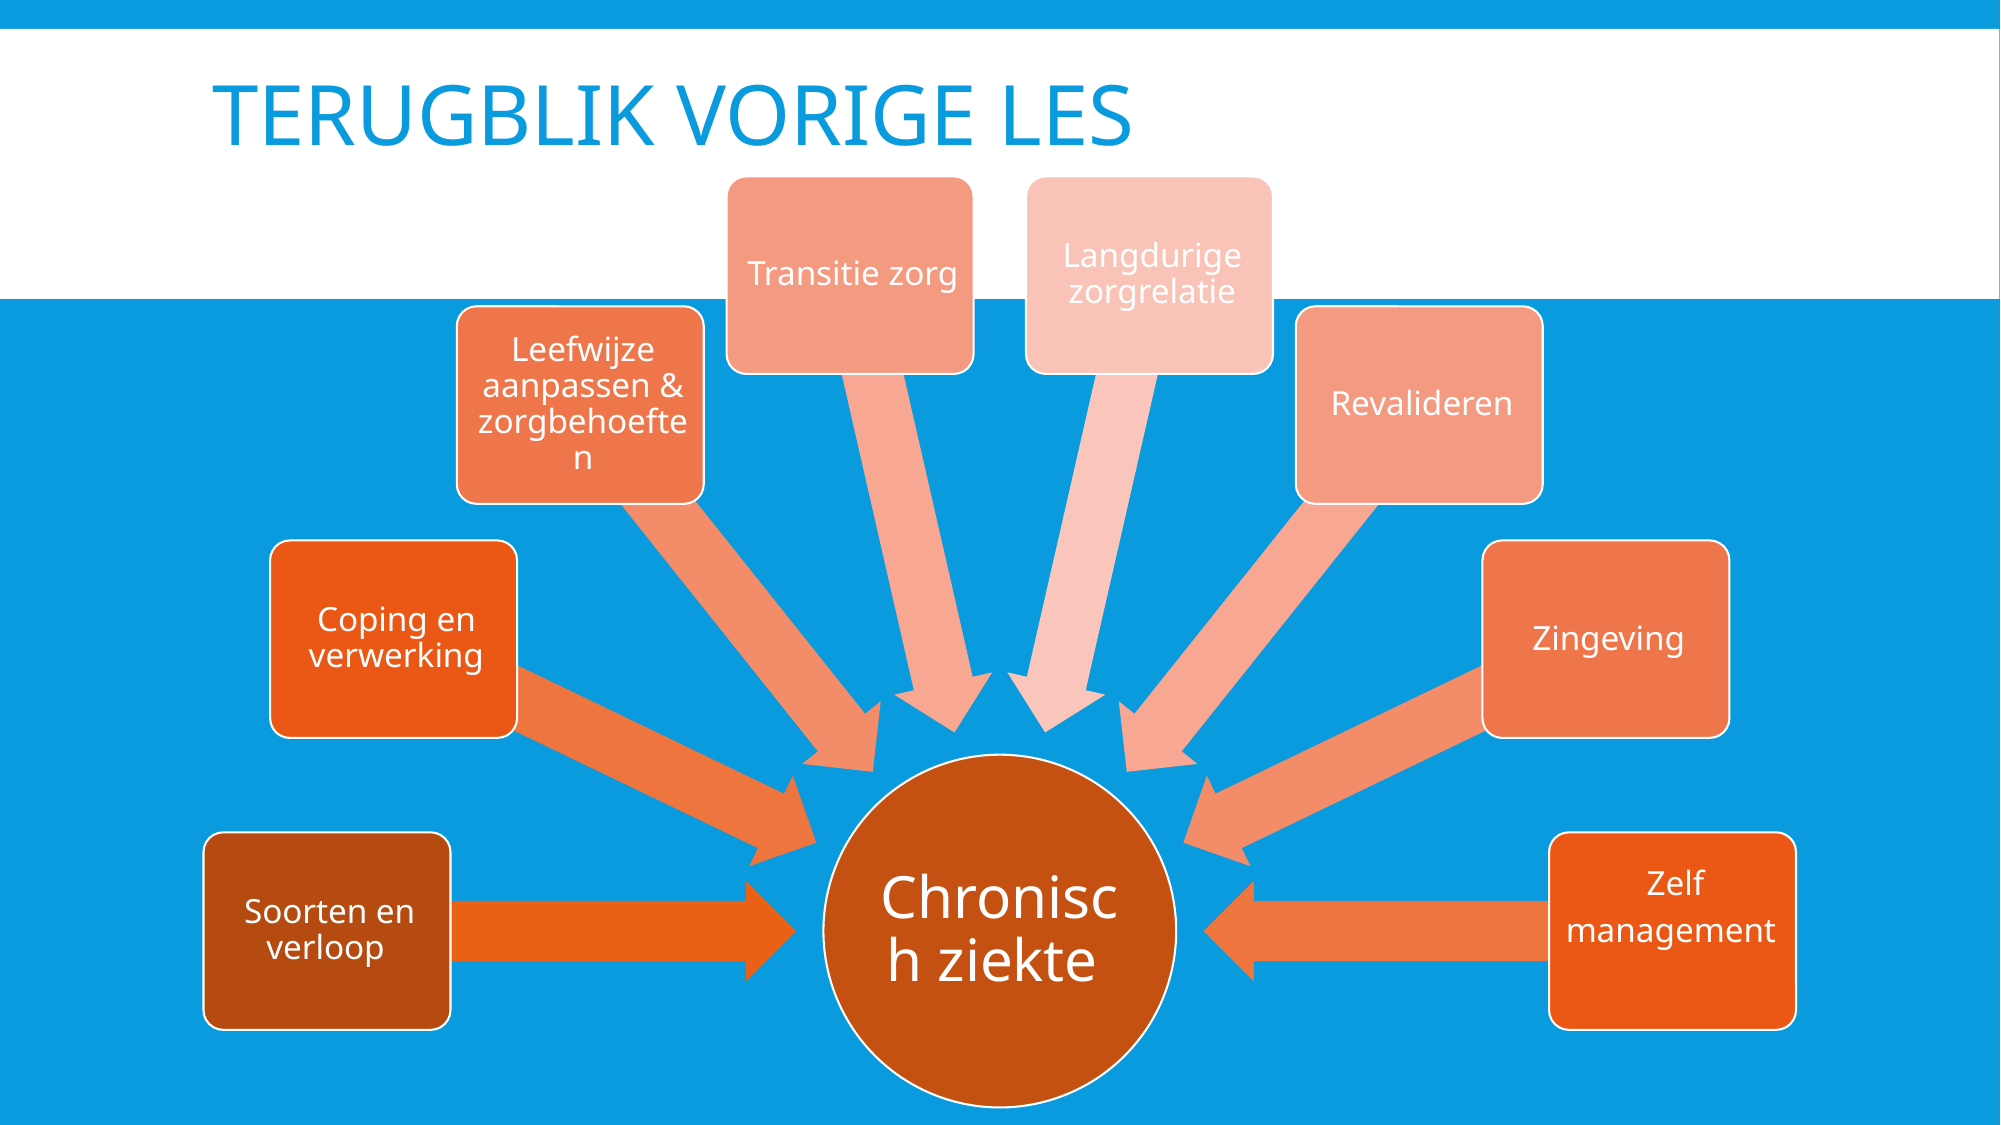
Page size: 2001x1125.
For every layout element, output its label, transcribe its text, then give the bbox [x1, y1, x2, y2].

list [67, 175, 1932, 1109]
title Terugblik vorige les [197, 46, 1803, 171]
